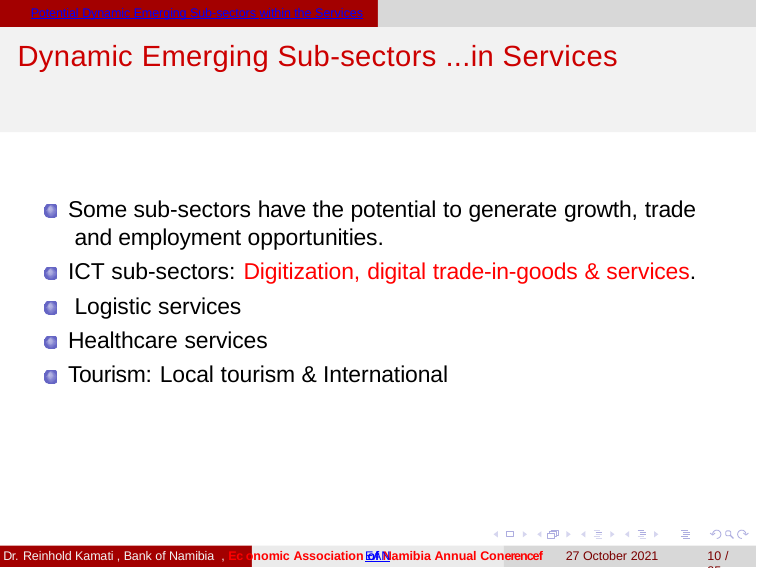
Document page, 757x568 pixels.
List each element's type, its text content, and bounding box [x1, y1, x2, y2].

picture [43, 267, 58, 281]
picture [43, 204, 58, 218]
text_box [377, 0, 756, 27]
picture [43, 336, 58, 350]
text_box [0, 545, 757, 568]
picture [43, 370, 58, 384]
text_box Potential Dynamic Emerging Sub-sectors within the Services [28, 2, 367, 20]
picture [43, 301, 58, 315]
text_box Some sub-sectors have the potential to generate growth, trade and employment opportunities. ICT sub-sectors: Digitization, digital trade-in-goods & services. Logistic services Healthcare services Tourism: Local tourism & International [66, 193, 699, 388]
title Dynamic Emerging Sub-sectors ...in Services [0, 27, 756, 133]
